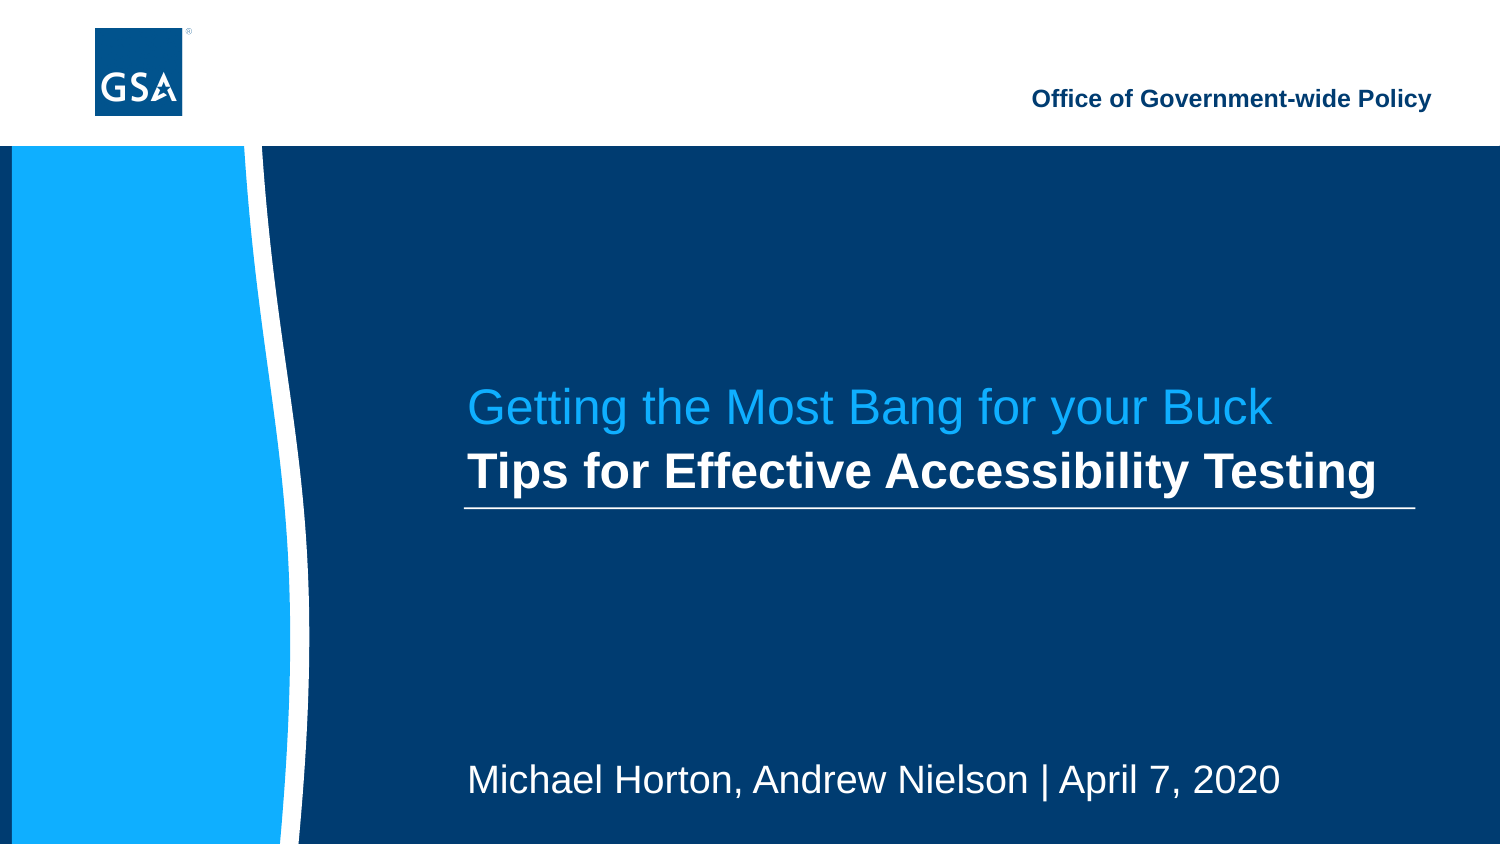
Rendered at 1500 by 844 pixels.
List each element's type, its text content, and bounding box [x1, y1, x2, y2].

subtitle Michael Horton, Andrew Nielson | April 7, 2020 [452, 743, 1410, 817]
title Getting the Most Bang for your Buck [452, 257, 1410, 423]
title Tips for Effective Accessibility Testing [452, 423, 1410, 488]
picture [95, 28, 192, 116]
